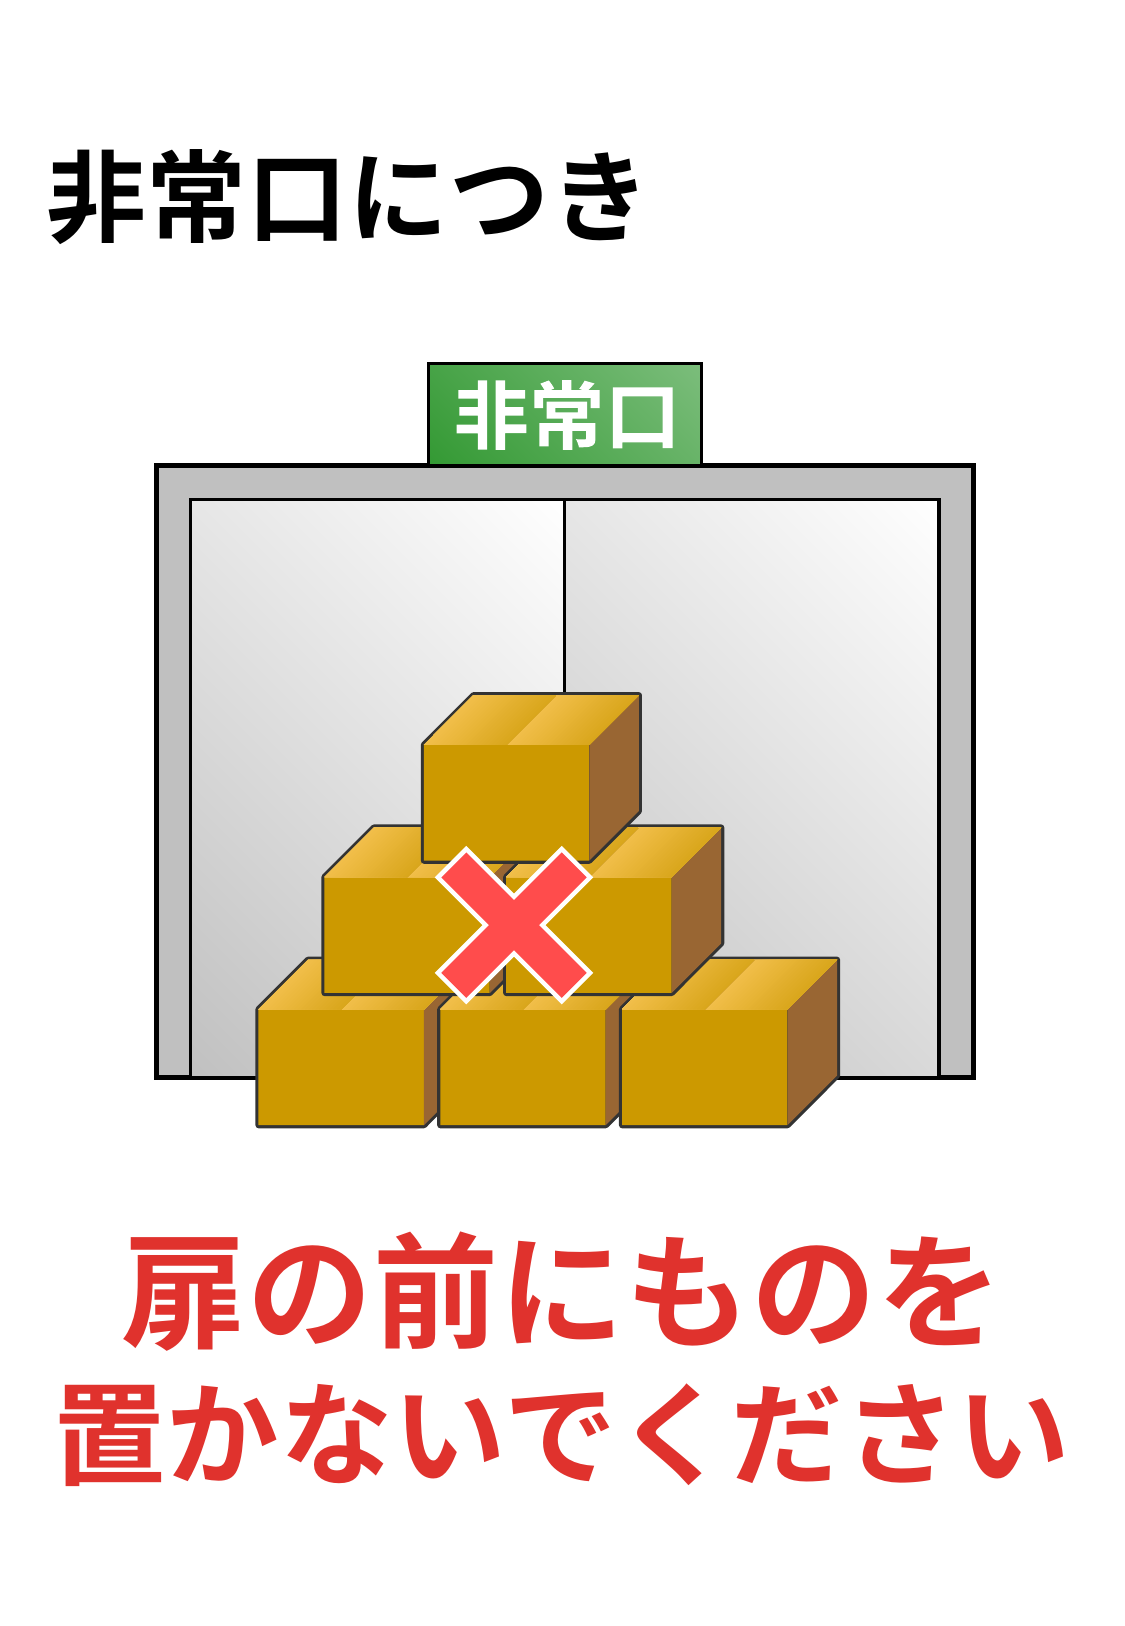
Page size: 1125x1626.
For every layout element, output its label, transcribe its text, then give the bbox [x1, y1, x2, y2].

text_box 非常口につき [30, 127, 1093, 263]
text_box 扉の前にものを 置かないでください [0, 1206, 1125, 1507]
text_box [156, 363, 974, 1126]
